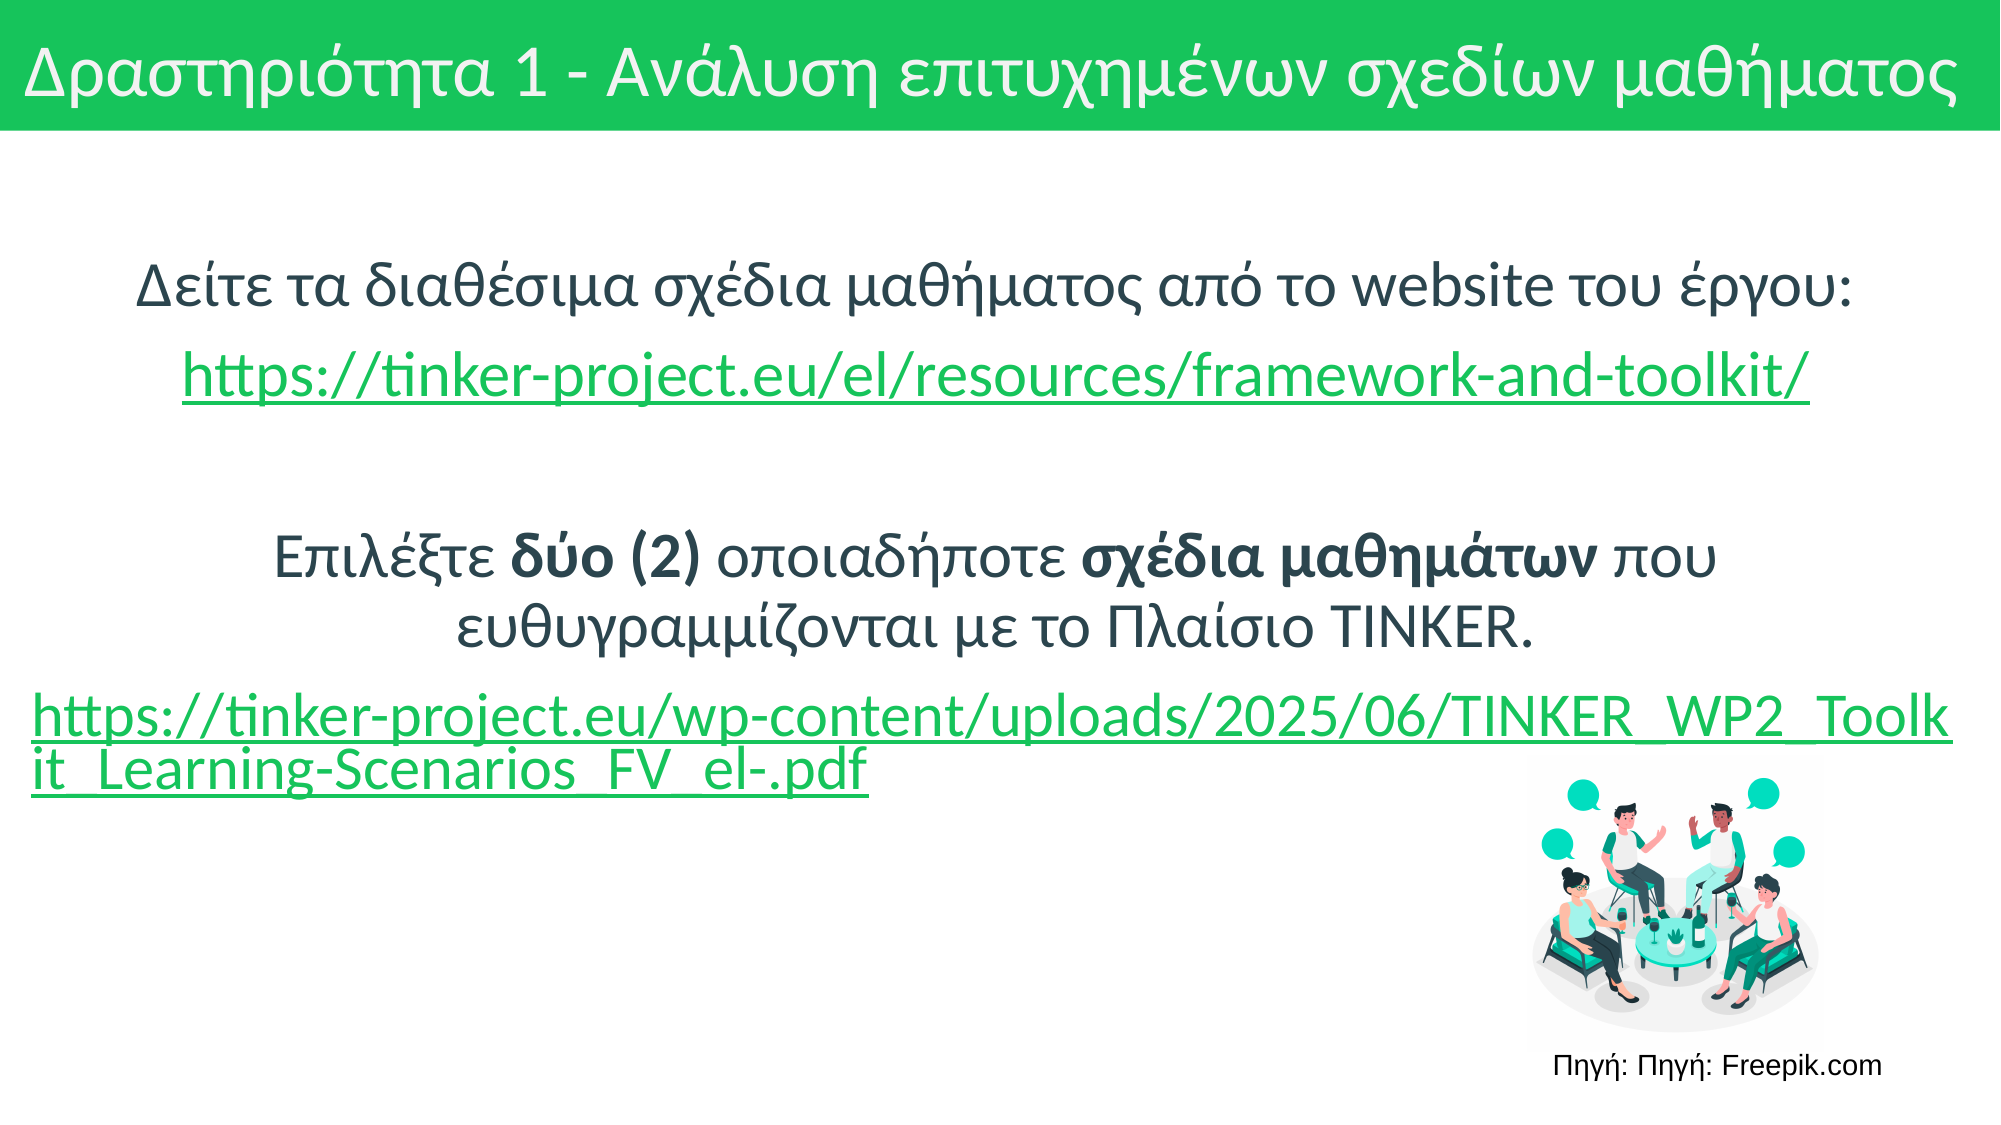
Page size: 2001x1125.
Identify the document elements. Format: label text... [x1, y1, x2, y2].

title Δραστηριότητα 1 - Ανάλυση επιτυχημένων σχεδίων μαθήματος [16, 13, 1976, 131]
text_box Πηγή: Πηγή: Freepik.com [1537, 1031, 1942, 1067]
picture [1527, 755, 1824, 1052]
list Δείτε τα διαθέσιμα σχέδια μαθήματος από το website του έργου: https://tinker-project.eu/el/resources/framework-and-toolkit/ Επιλέξτε δύο (2) οποιαδήποτε σχέδια μαθημάτων που ευθυγραμμίζονται με το Πλαίσιο TINKER. https://tinker-project.eu/wp-content/uploads/2025/06/TINKER_WP2_Toolkit_Learning-Scenarios_FV_el-.pdf [16, 144, 1976, 1108]
